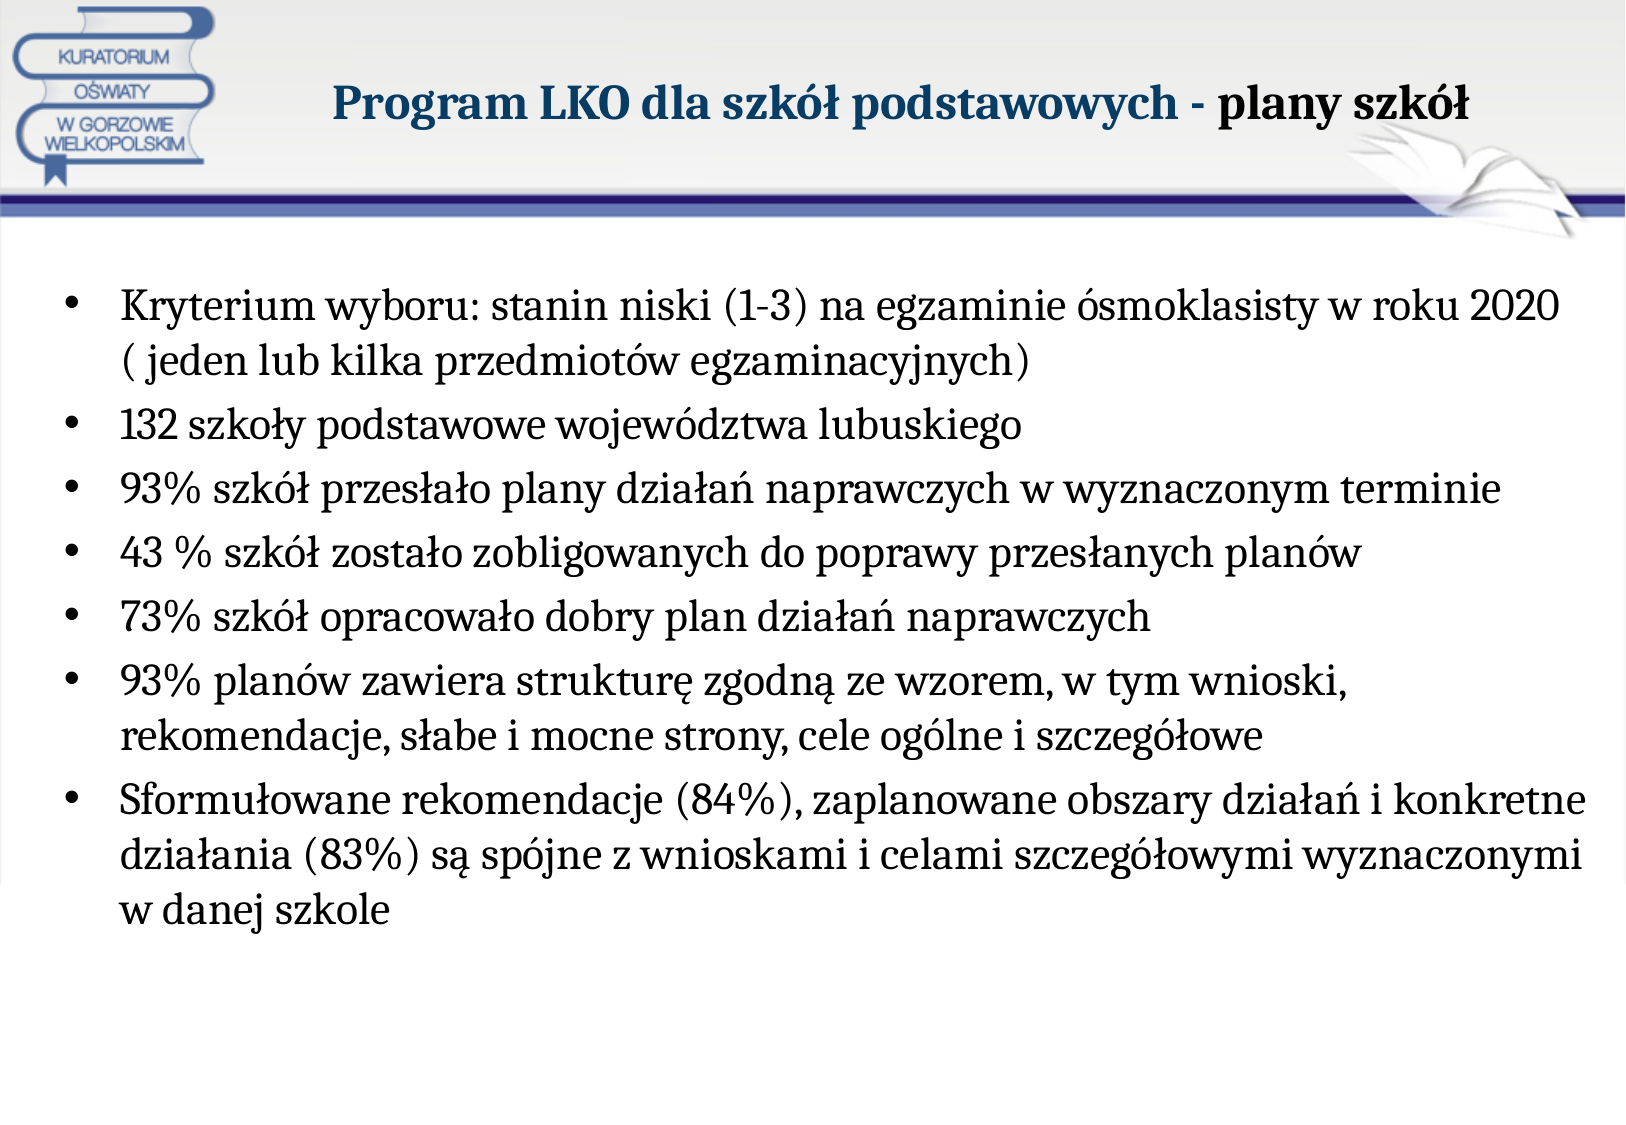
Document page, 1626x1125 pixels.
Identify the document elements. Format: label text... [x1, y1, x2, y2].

picture [0, 0, 1626, 1125]
list Kryterium wyboru: stanin niski (1-3) na egzaminie ósmoklasisty w roku 2020 ( jeden lub kilka przedmiotów egzaminacyjnych) 132 szkoły podstawowe województwa lubuskiego 93% szkół przesłało plany działań naprawczych w wyznaczonym terminie 43 % szkół zostało zobligowanych do poprawy przesłanych planów 73% szkół opracowało dobry plan działań naprawczych 93% planów zawiera strukturę zgodną ze wzorem, w tym wnioski, rekomendacje, słabe i mocne strony, cele ogólne i szczegółowe Sformułowane rekomendacje (84%), zaplanowane obszary działań i konkretne działania (83%) są spójne z wnioskami i celami szczegółowymi wyznaczonymi w danej szkole [48, 267, 1623, 971]
title Program LKO dla szkół podstawowych - plany szkół [317, 23, 1600, 176]
